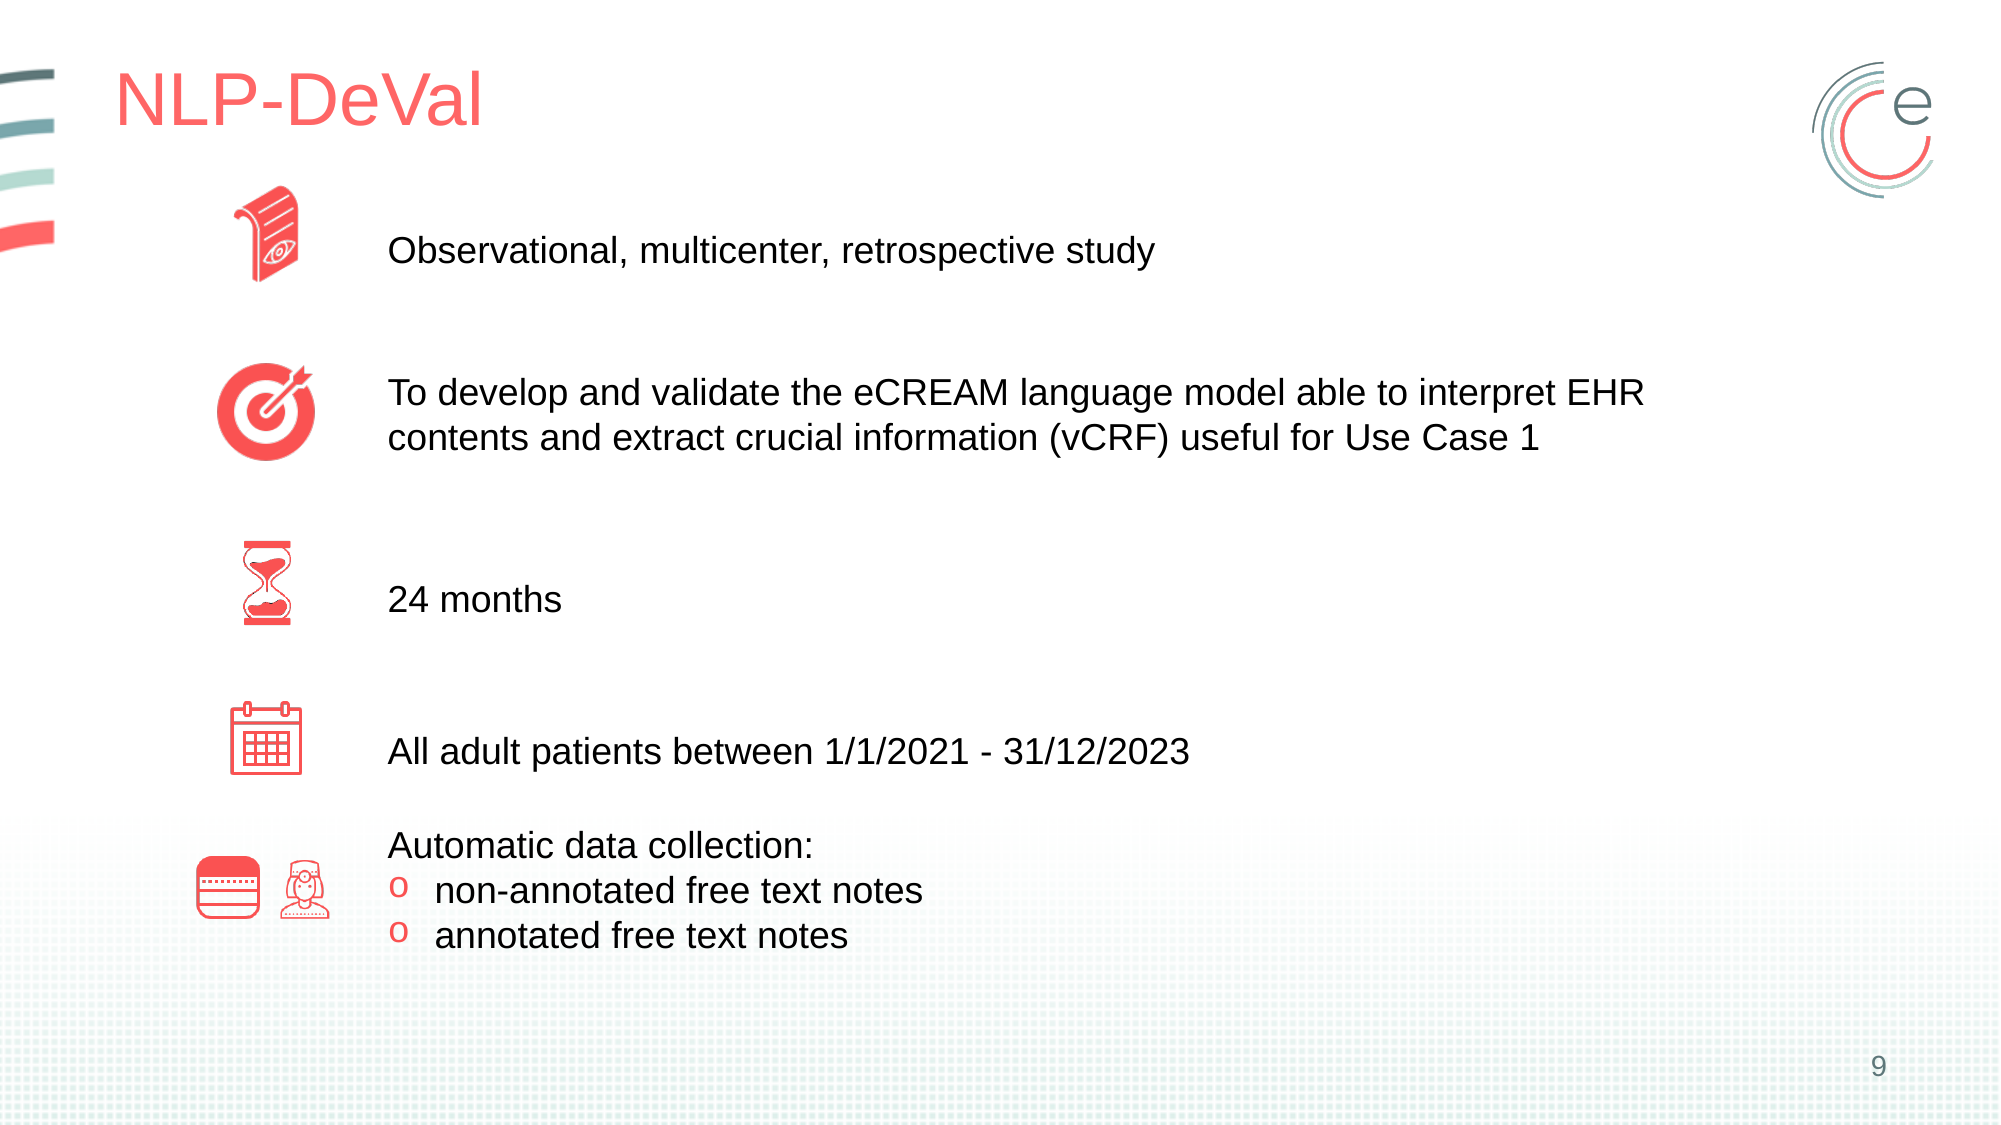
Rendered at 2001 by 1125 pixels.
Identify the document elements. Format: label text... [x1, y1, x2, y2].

text_box All adult patients between 1/1/2021 - 31/12/2023 [372, 696, 1661, 780]
text_box 24 months [372, 545, 1661, 628]
text_box Observational, multicenter, retrospective study [372, 196, 1661, 279]
text_box Automatic data collection: non-annotated free text notes annotated free text notes [372, 813, 1661, 963]
text_box NLP-DeVal [99, 52, 1900, 197]
picture [0, 0, 2001, 1125]
text_box To develop and validate the eCREAM language model able to interpret EHR contents and extract crucial information (vCRF) useful for Use Case 1 [372, 360, 1707, 466]
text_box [190, 850, 342, 927]
